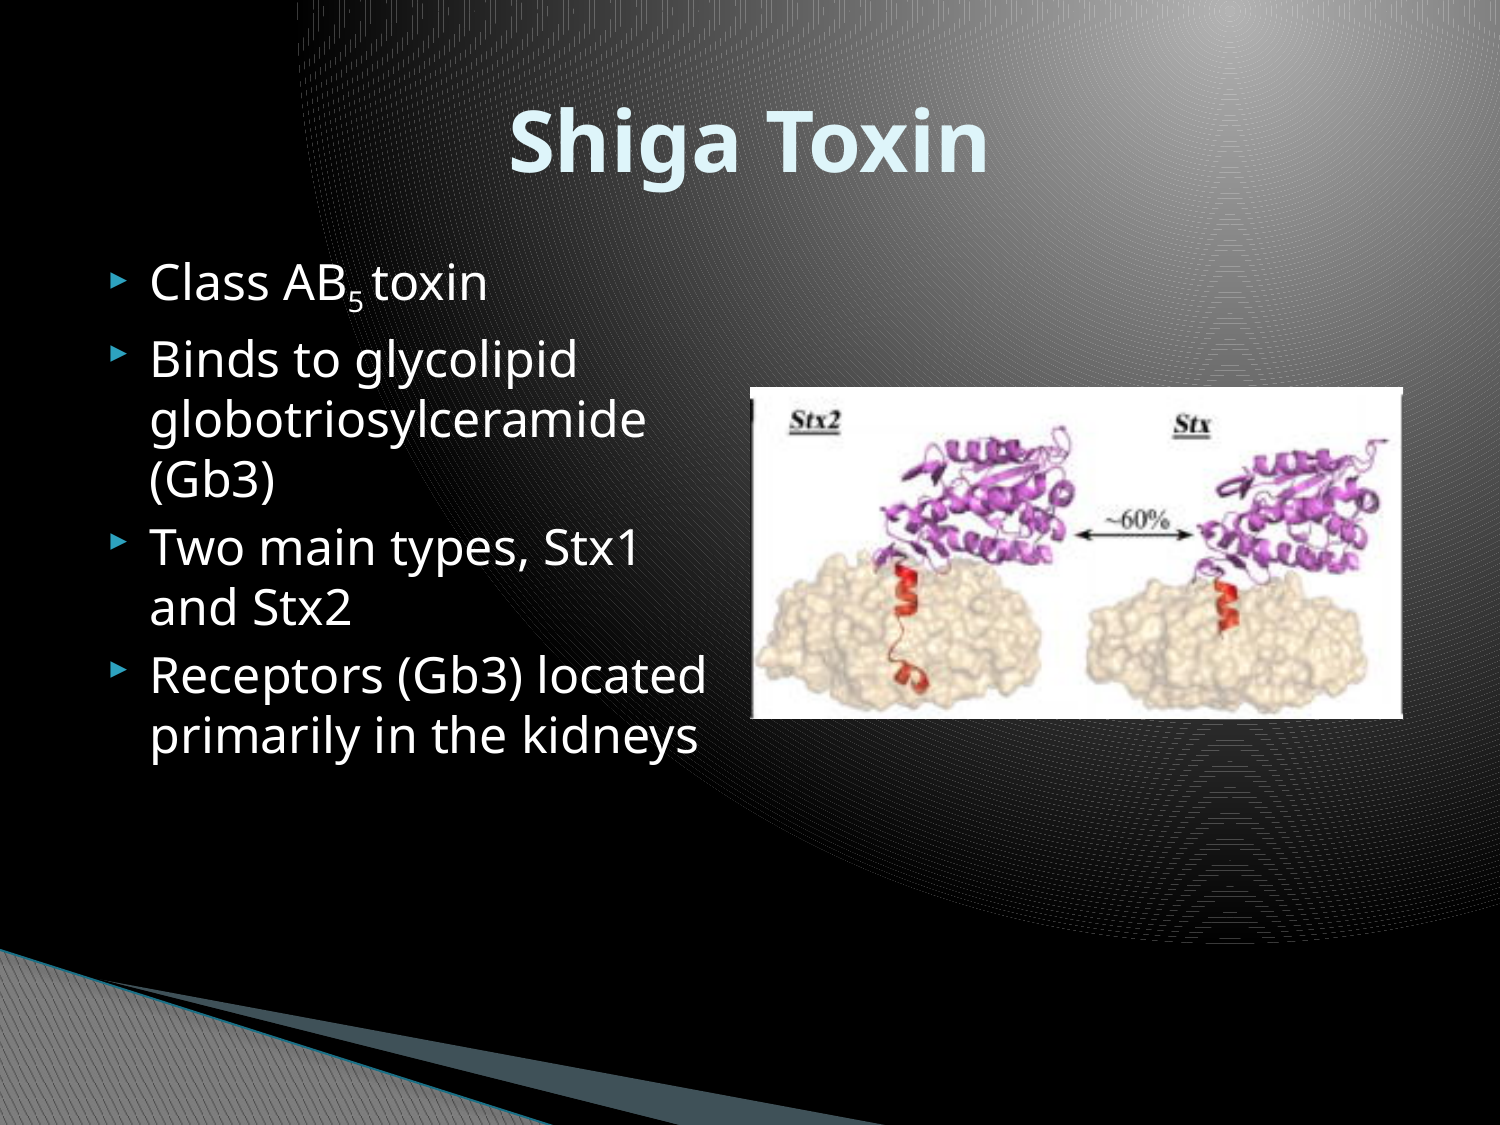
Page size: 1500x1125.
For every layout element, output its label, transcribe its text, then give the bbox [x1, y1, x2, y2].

title Shiga Toxin [75, 45, 1425, 233]
list Class AB5 toxin Binds to glycolipid globotriosylceramide (Gb3) Two main types, Stx1 and Stx2 Receptors (Gb3) located primarily in the kidneys [75, 243, 738, 986]
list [749, 387, 1404, 720]
picture [0, 952, 543, 1125]
